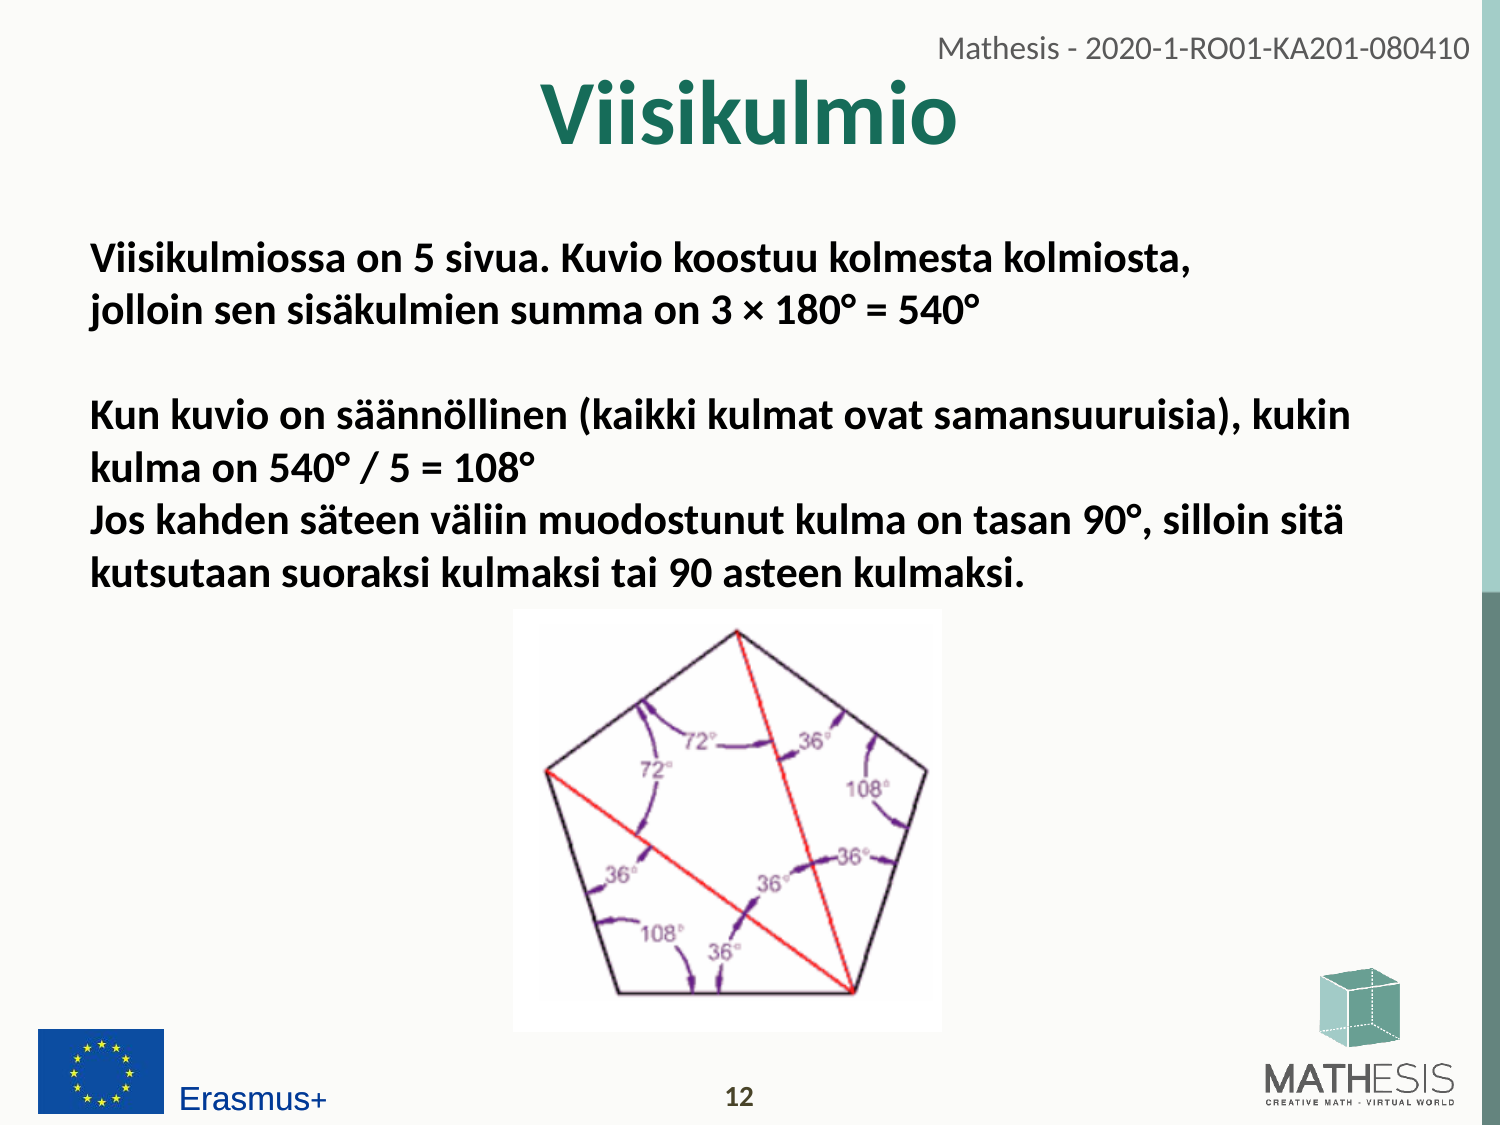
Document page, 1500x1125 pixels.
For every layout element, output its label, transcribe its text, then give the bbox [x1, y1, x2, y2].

picture [38, 1029, 164, 1114]
picture [513, 609, 943, 1032]
list Viisikulmiossa on 5 sivua. Kuvio koostuu kolmesta kolmiosta, jolloin sen sisäkulmien summa on 3 × 180° = 540° Kun kuvio on säännöllinen (kaikki kulmat ovat samansuuruisia), kukin kulma on 540° / 5 = 108° Jos kahden säteen väliin muodostunut kulma on tasan 90°, silloin sitä kutsutaan suoraksi kulmaksi tai 90 asteen kulmaksi. [75, 191, 1425, 934]
title Viisikulmio [75, 45, 1425, 191]
